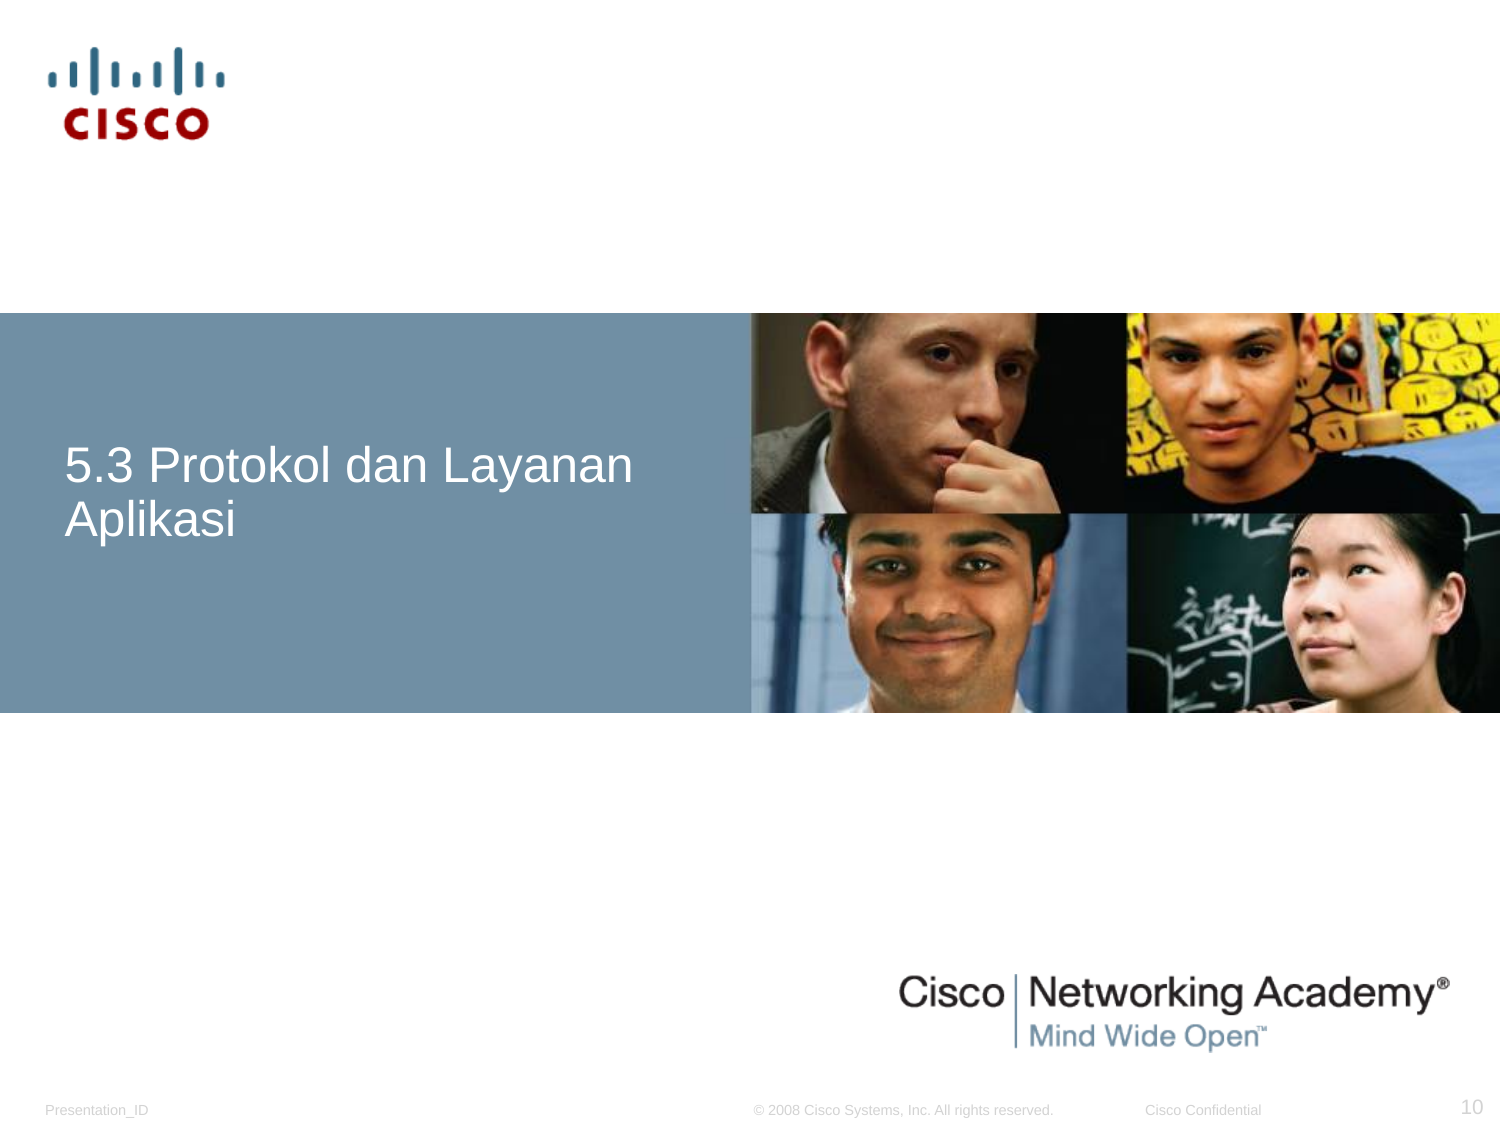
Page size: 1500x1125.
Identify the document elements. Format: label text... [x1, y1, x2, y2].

picture [899, 974, 1450, 1053]
picture [0, 313, 1500, 713]
picture [40, 19, 233, 168]
title 5.3 Protokol dan Layanan Aplikasi [51, 371, 684, 615]
